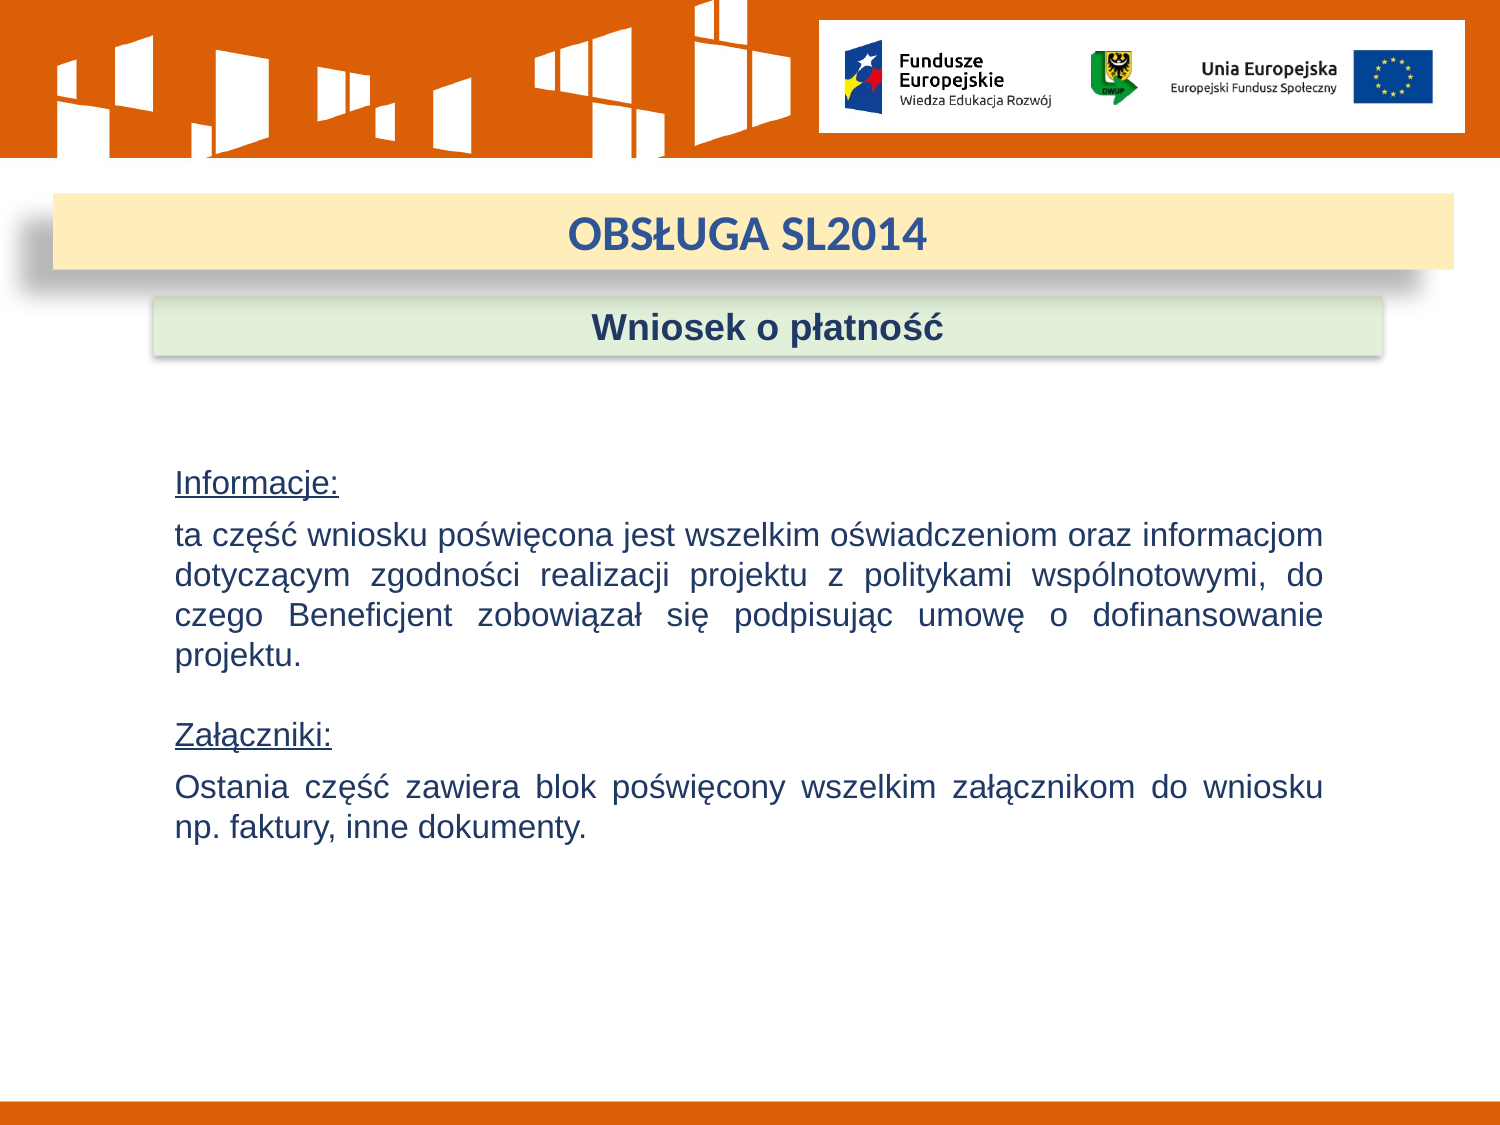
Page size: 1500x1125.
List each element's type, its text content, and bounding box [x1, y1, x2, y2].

text_box [819, 20, 1465, 133]
text_box Wniosek o płatność [153, 309, 1383, 356]
picture [0, 0, 1500, 1125]
text_box OBSŁUGA SL2014 [53, 193, 1454, 270]
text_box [826, 21, 1450, 133]
text_box Informacje: ta część wniosku poświęcona jest wszelkim oświadczeniom oraz informacjom dotyczącym zgodności realizacji projektu z politykami wspólnotowymi, do czego Beneficjent zobowiązał się podpisując umowę o dofinansowanie projektu. Załączniki: Ostania część zawiera blok poświęcony wszelkim załącznikom do wniosku np. faktury, inne dokumenty. [159, 413, 1341, 933]
